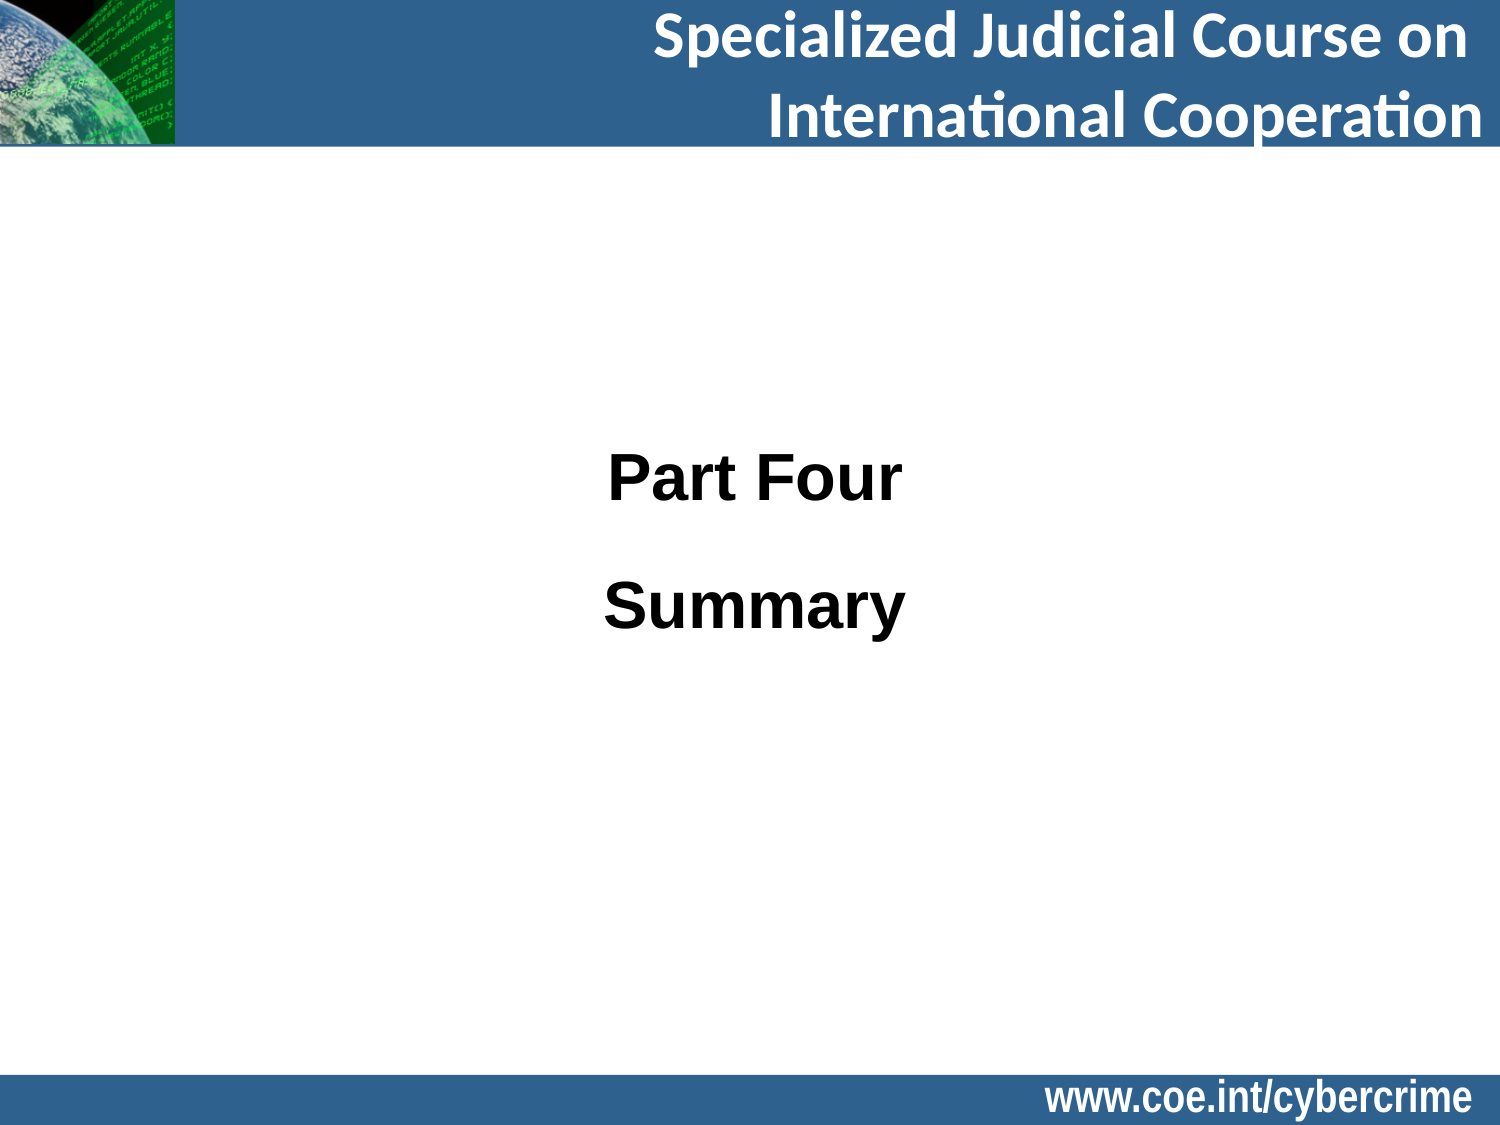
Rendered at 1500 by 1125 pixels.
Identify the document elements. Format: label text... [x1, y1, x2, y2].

picture [0, 0, 175, 144]
text_box [0, 1073, 1030, 1125]
text_box Specialized Judicial Course on International Cooperation [177, 0, 1500, 149]
text_box www.coe.int/cybercrime [1030, 1059, 1500, 1125]
text_box Part Four Summary [56, 441, 1455, 713]
